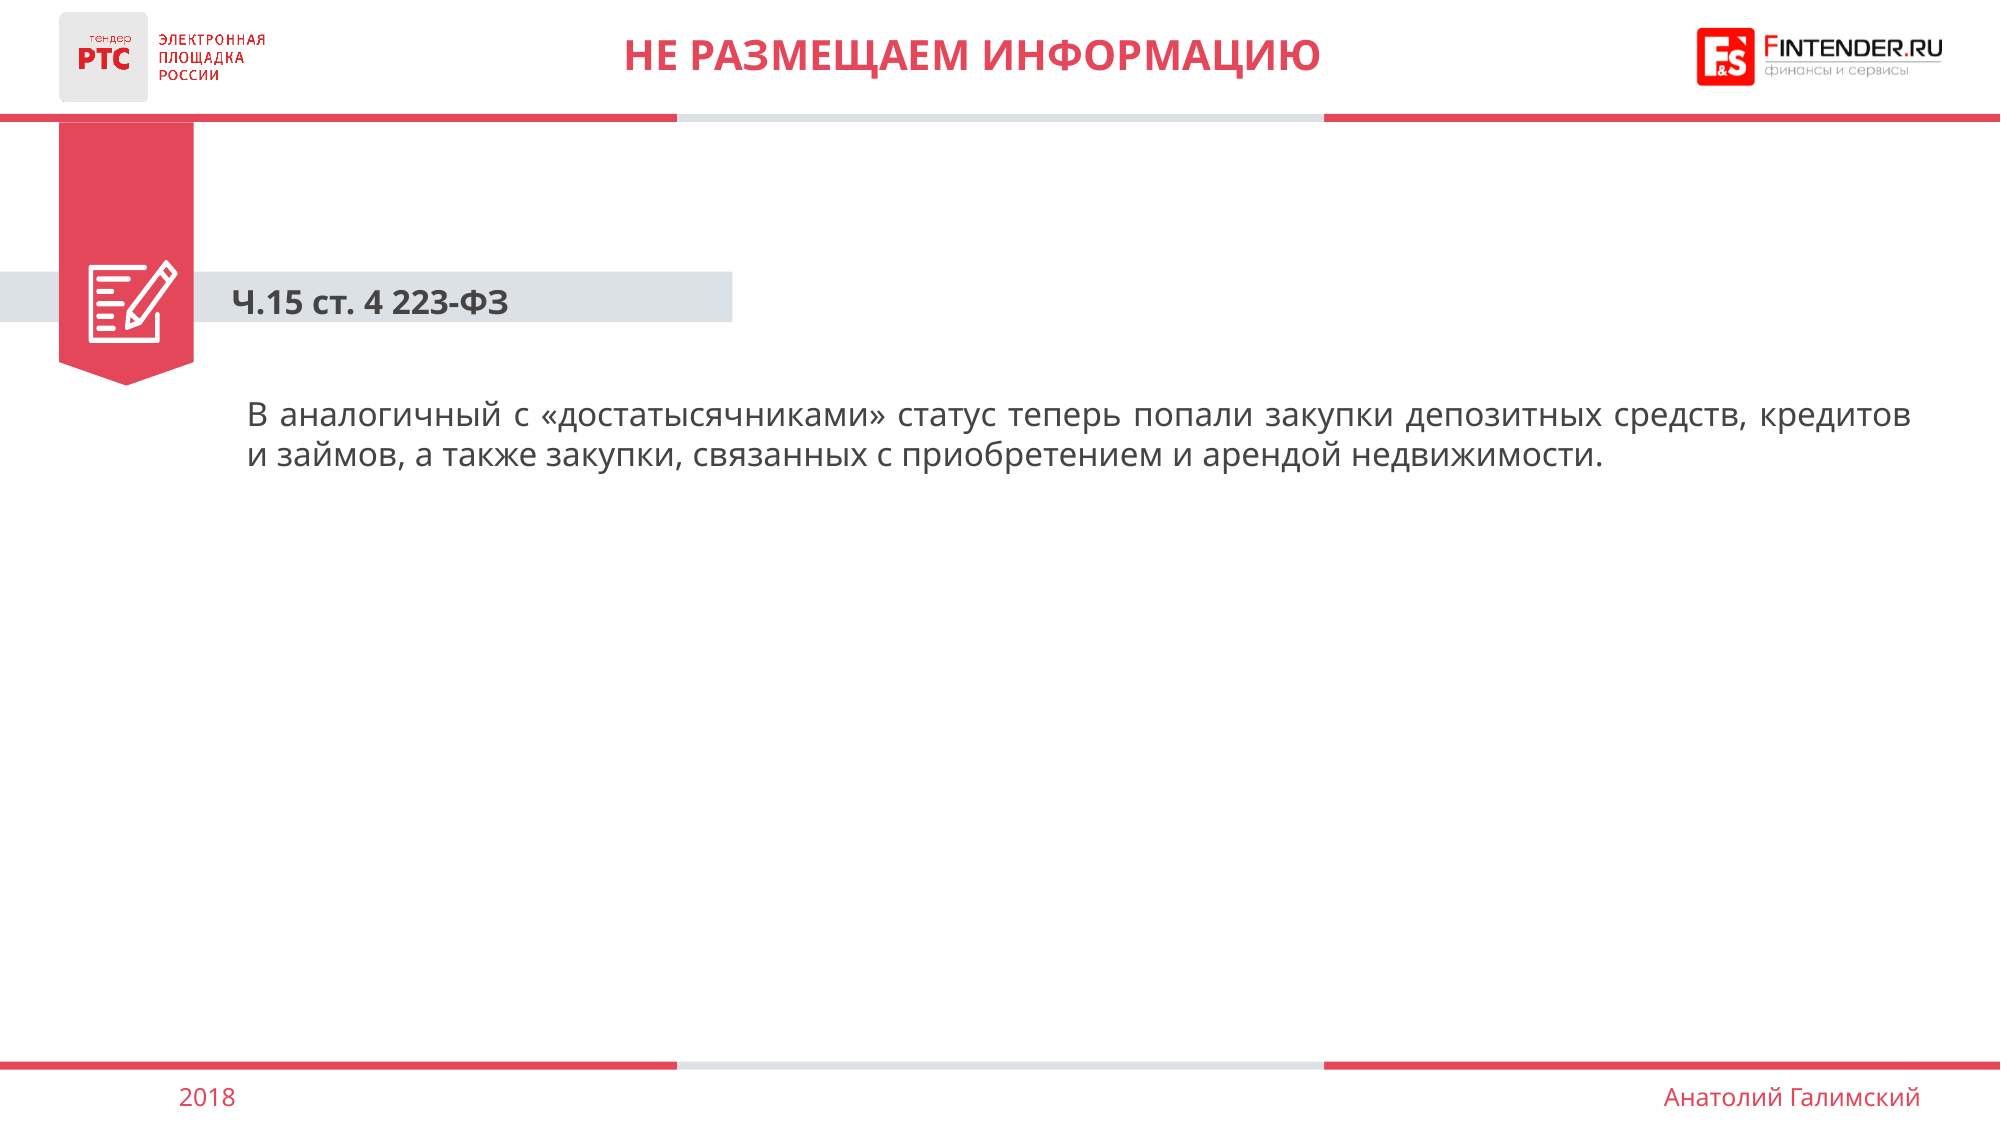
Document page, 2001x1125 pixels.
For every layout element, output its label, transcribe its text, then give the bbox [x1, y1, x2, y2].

text_box [124, 260, 178, 330]
text_box [88, 264, 160, 343]
text_box Анатолий Галимский [1584, 1073, 2000, 1119]
title НЕ РАЗМЕЩАЕМ ИНФОРМАЦИЮ [294, 0, 1652, 114]
picture [1696, 18, 1942, 95]
text_box [0, 271, 58, 323]
text_box [58, 121, 195, 387]
text_box Ч.15 ст. 4 223-ФЗ [231, 281, 960, 322]
picture [59, 12, 265, 102]
text_box 2018 [0, 1073, 415, 1119]
text_box [195, 271, 733, 323]
text_box В аналогичный с «достатысячниками» статус теперь попали закупки депозитных средств, кредитов и займов, а также закупки, связанных с приобретением и арендой недвижимости. [231, 385, 1929, 481]
